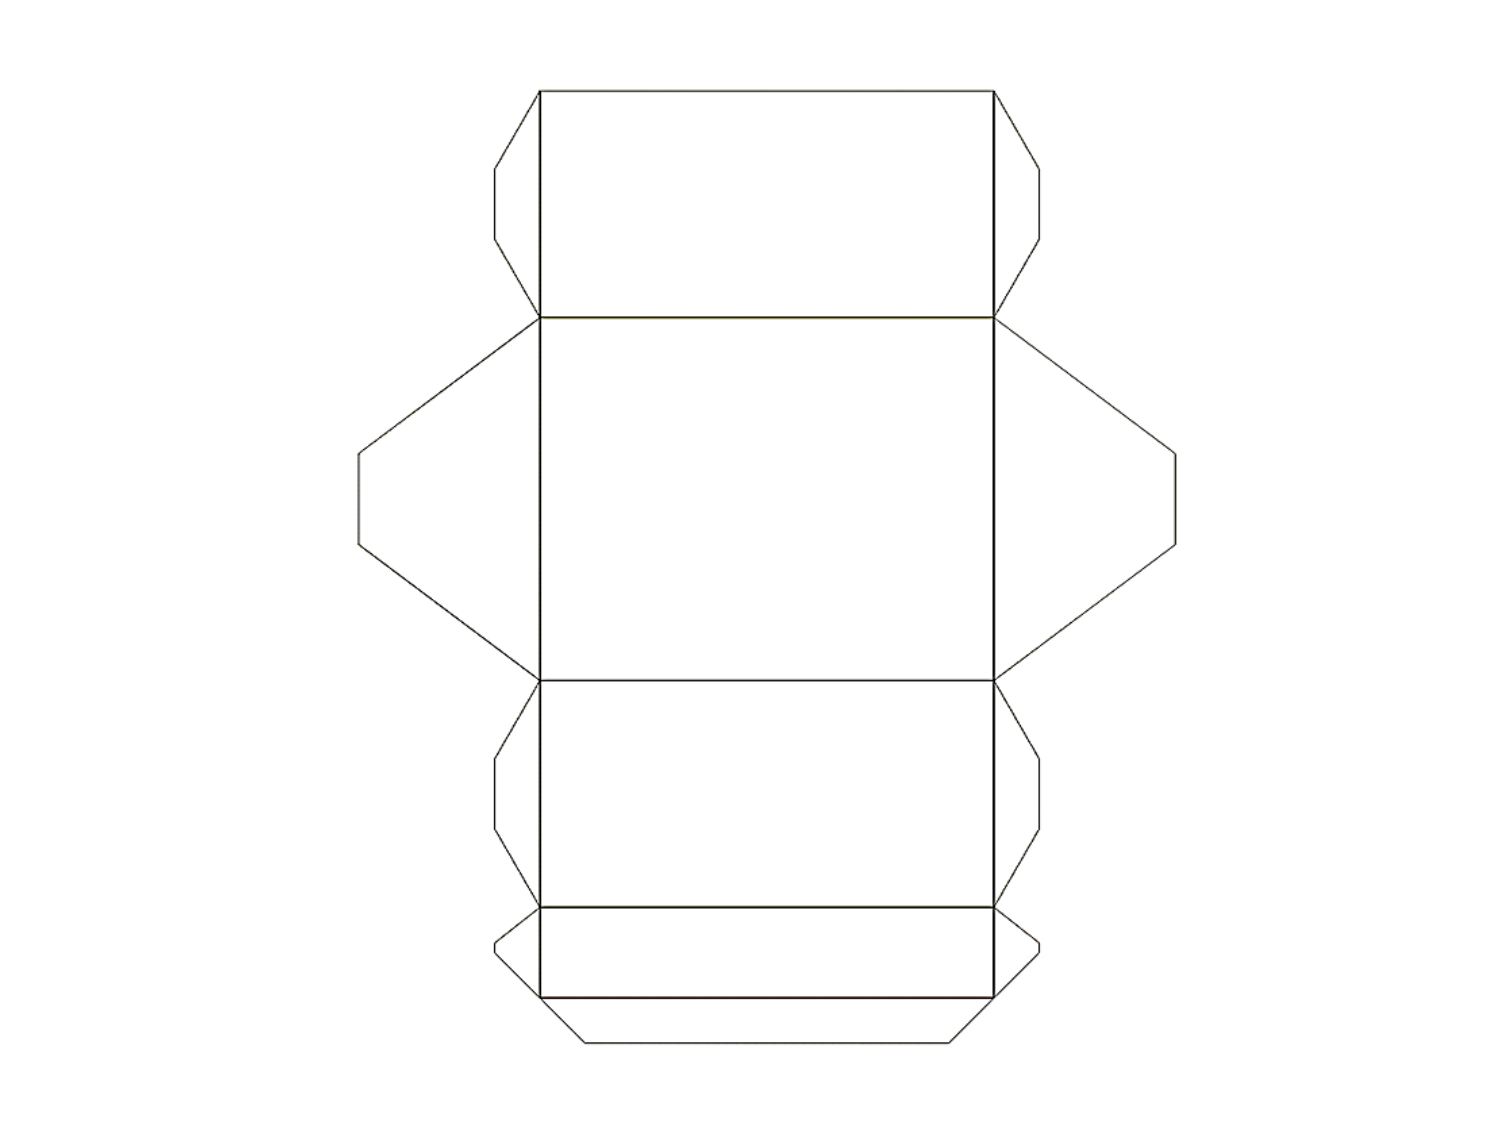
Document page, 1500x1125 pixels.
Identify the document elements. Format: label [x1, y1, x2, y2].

picture [336, 72, 1213, 1083]
